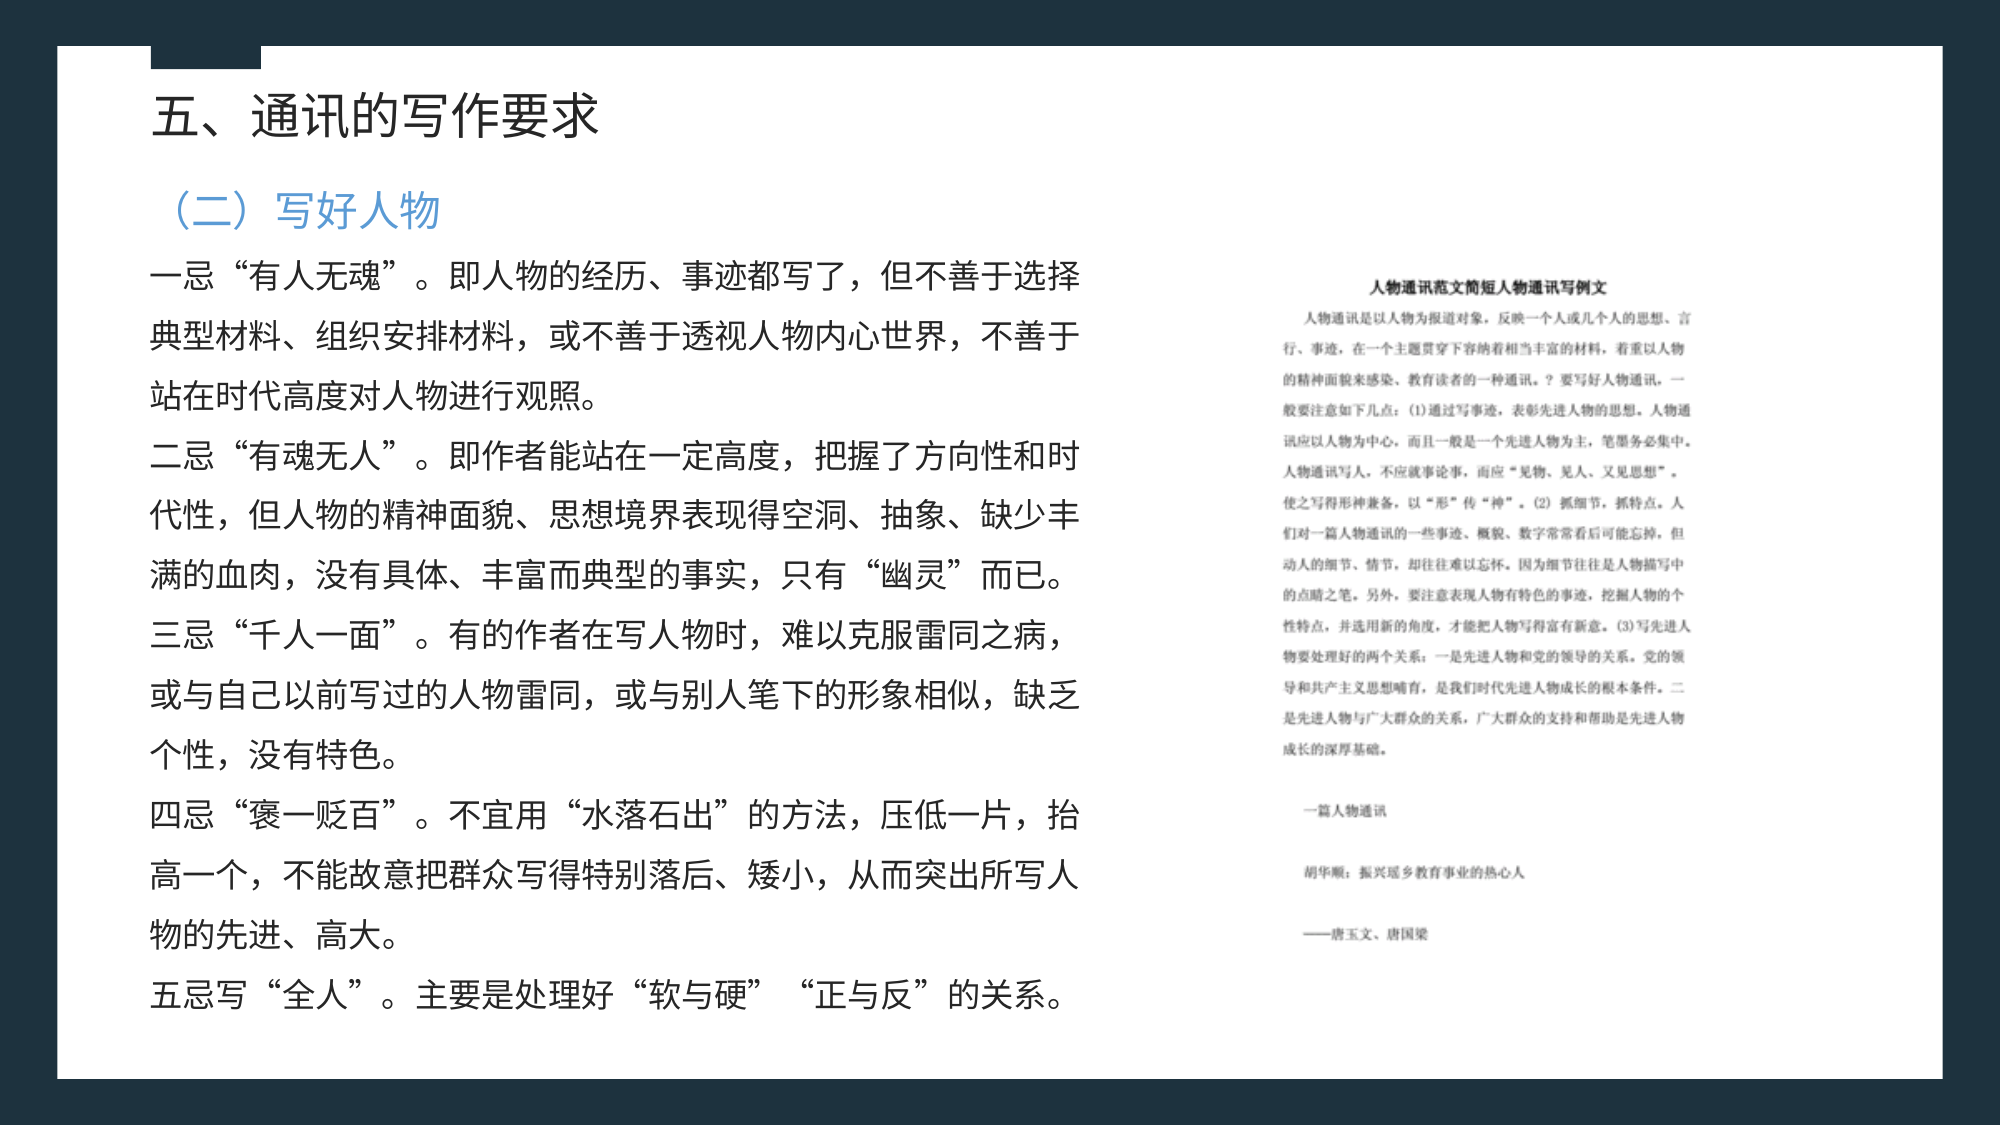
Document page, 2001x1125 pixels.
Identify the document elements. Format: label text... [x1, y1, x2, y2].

text_box 五、通讯的写作要求 [150, 77, 846, 152]
text_box （二）写好人物 一忌“有人无魂”。即人物的经历、事迹都写了，但不善于选择典型材料、组织安排材料，或不善于透视人物内心世界，不善于站在时代高度对人物进行观照。 二忌“有魂无人”。即作者能站在一定高度，把握了方向性和时代性，但人物的精神面貌、思想境界表现得空洞、抽象、缺少丰满的血肉，没有具体、丰富而典型的事实，只有“幽灵”而已。 三忌“千人一面”。有的作者在写人物时，难以克服雷同之病，或与自己以前写过的人物雷同，或与别人笔下的形象相似，缺乏个性，没有特色。 四忌“褒一贬百”。不宜用“水落石出”的方法，压低一片，抬高一个，不能故意把群众写得特别落后、矮小，从而突出所写人物的先进、高大。 五忌写“全人”。主要是处理好“软与硬”“正与反”的关系。 [134, 152, 1126, 1021]
picture [1194, 201, 1783, 1032]
